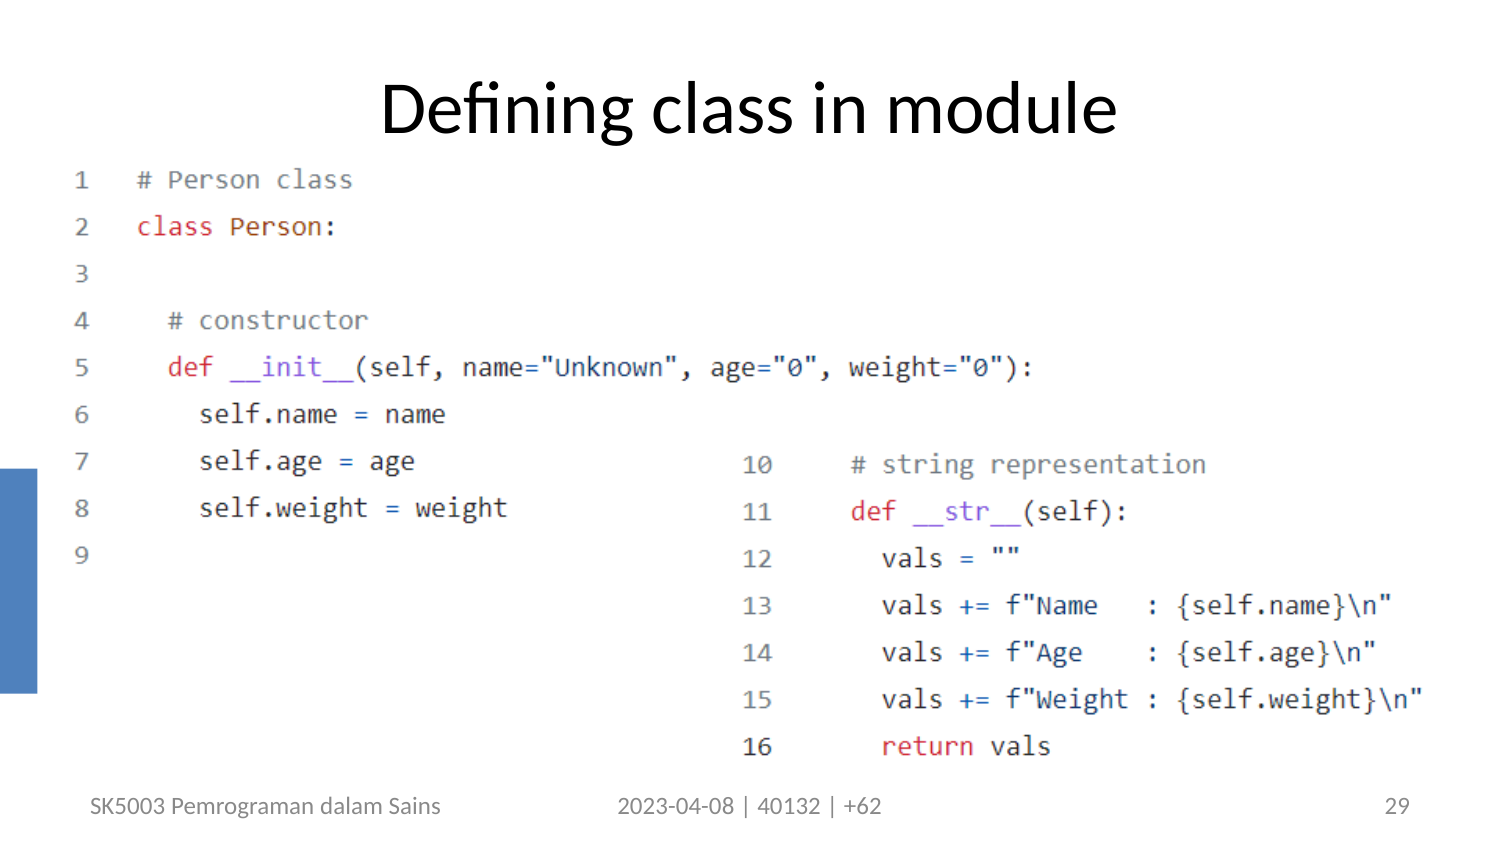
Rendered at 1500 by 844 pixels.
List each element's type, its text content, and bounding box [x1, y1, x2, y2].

picture [54, 159, 1438, 768]
footer 2023-04-08 | 40132 | +62 [512, 782, 988, 827]
slide_number 29 [1074, 782, 1425, 827]
title Defining class in module [74, 33, 1426, 175]
slide_number SK5003 Pemrograman dalam Sains [75, 782, 463, 827]
